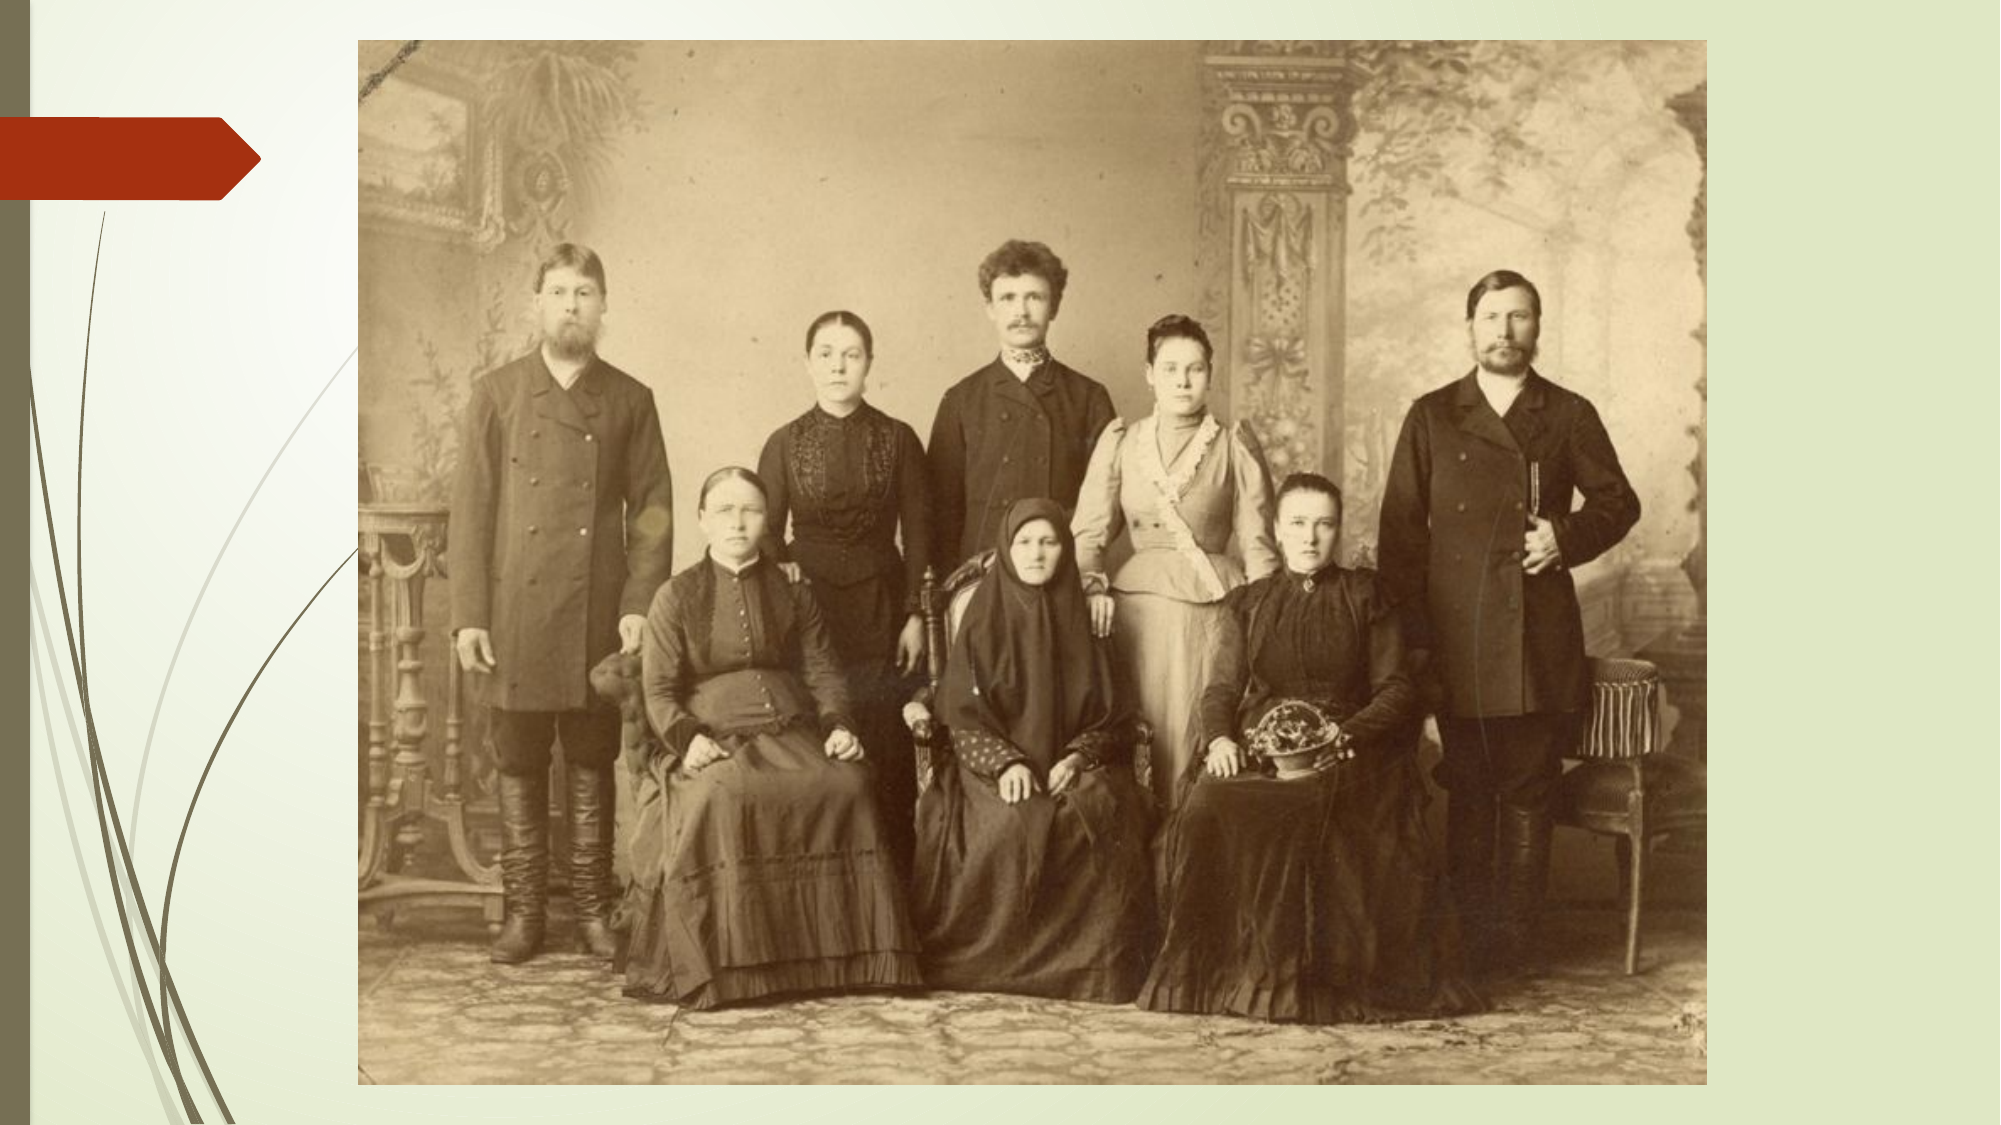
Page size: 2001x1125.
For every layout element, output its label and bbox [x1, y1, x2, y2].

picture [358, 39, 1707, 1085]
